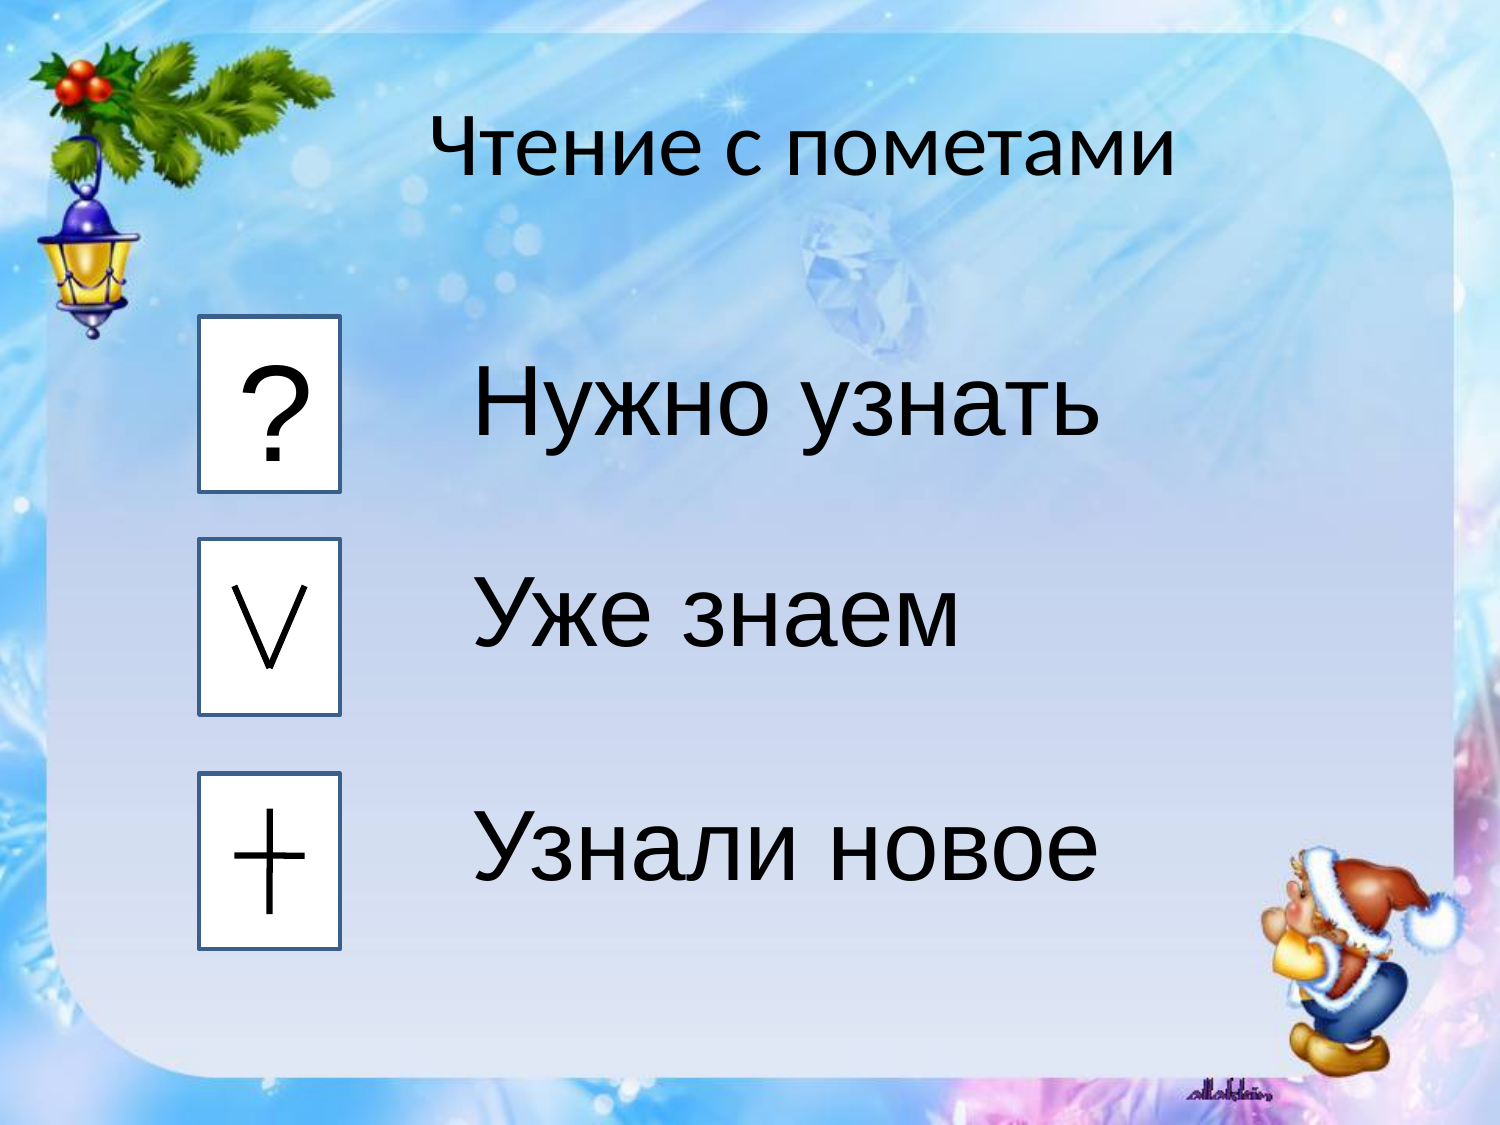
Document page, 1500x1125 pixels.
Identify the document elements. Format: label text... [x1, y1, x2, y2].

text_box Узнали новое [457, 773, 1407, 909]
text_box Уже знаем [456, 539, 1161, 674]
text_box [198, 316, 341, 499]
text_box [198, 773, 341, 950]
text_box Нужно узнать [456, 328, 1371, 463]
title Чтение с пометами [257, 44, 1351, 233]
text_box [198, 538, 341, 716]
picture [0, 0, 1500, 1125]
